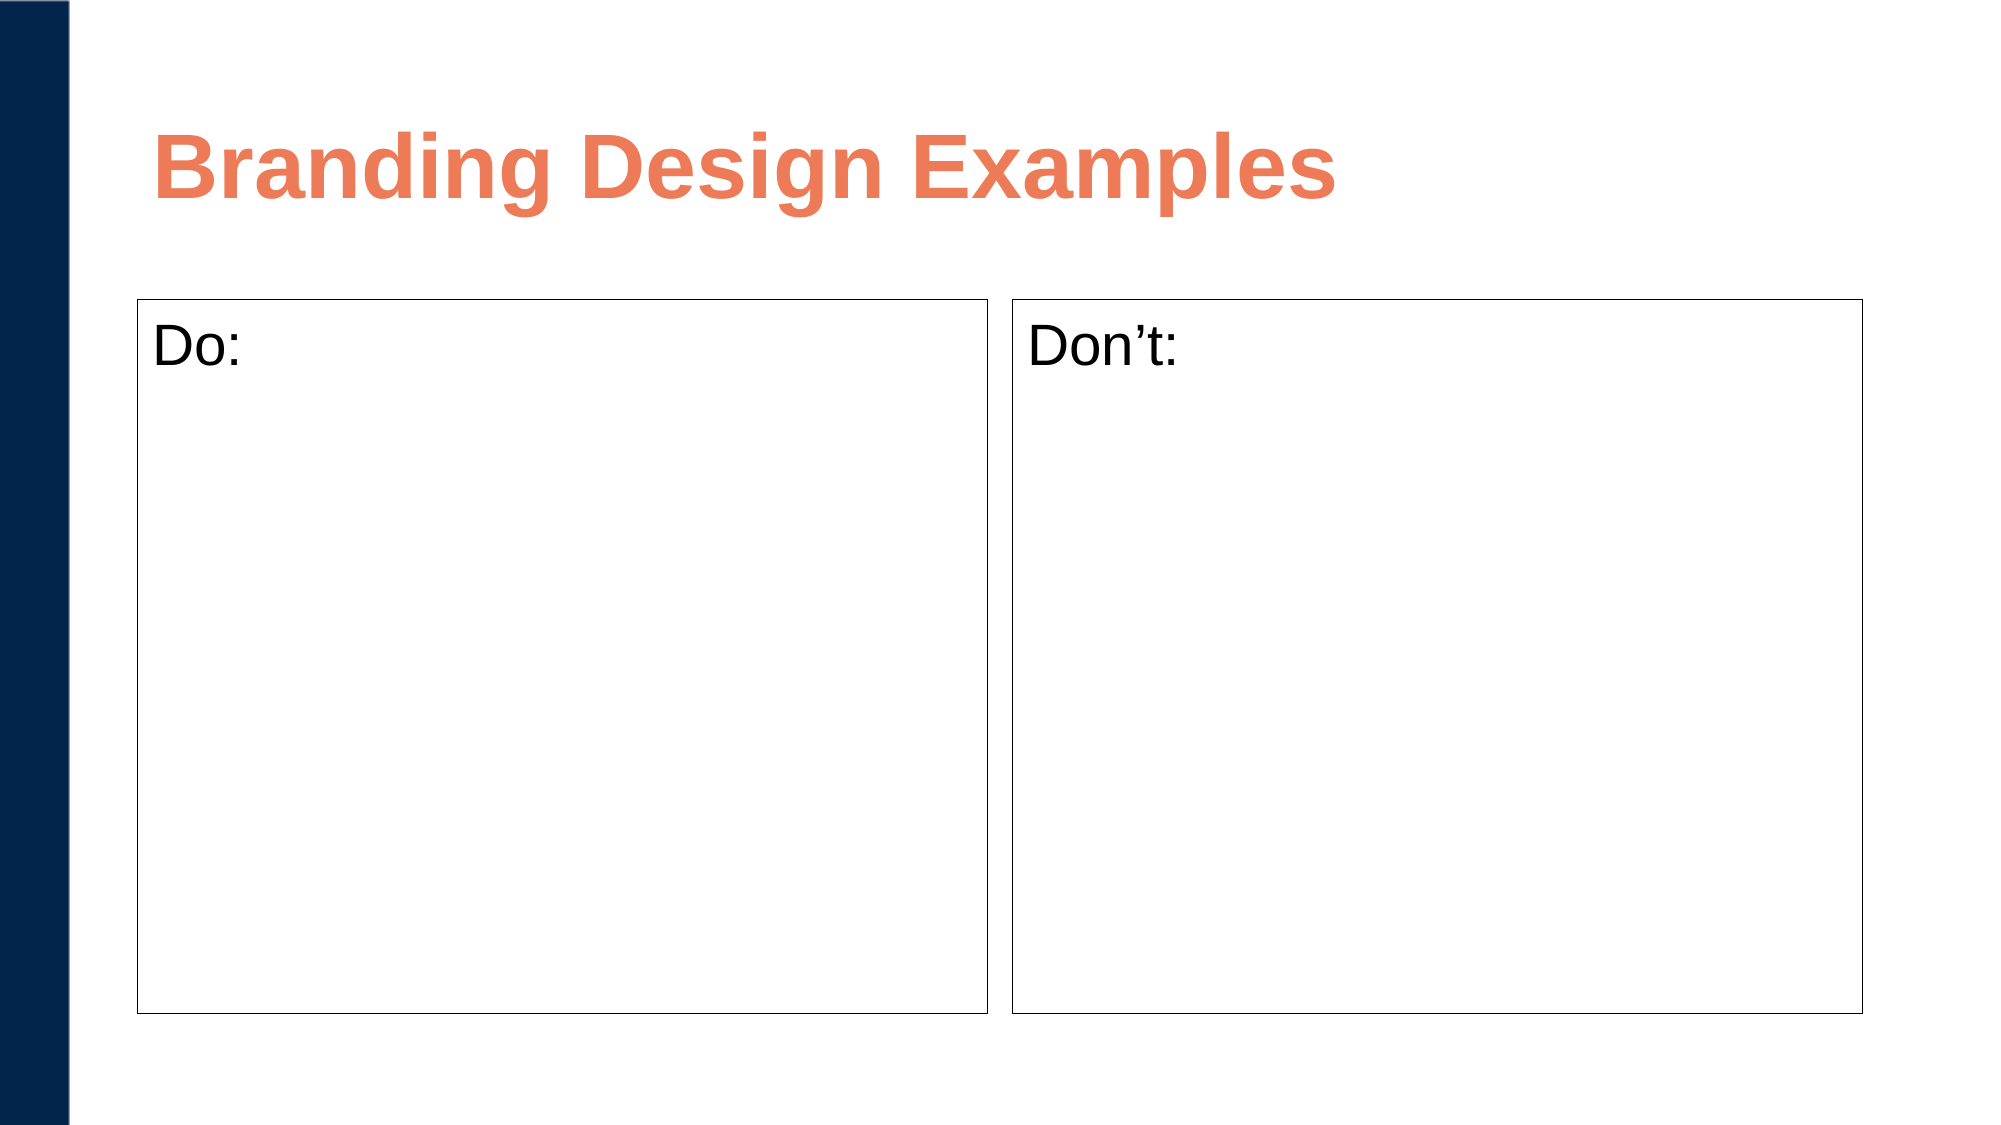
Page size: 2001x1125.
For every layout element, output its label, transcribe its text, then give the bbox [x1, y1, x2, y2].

title Branding Design Examples [137, 59, 1863, 278]
list Do: [137, 299, 988, 1014]
list Don’t: [1012, 299, 1863, 1014]
picture [0, 0, 2001, 1125]
